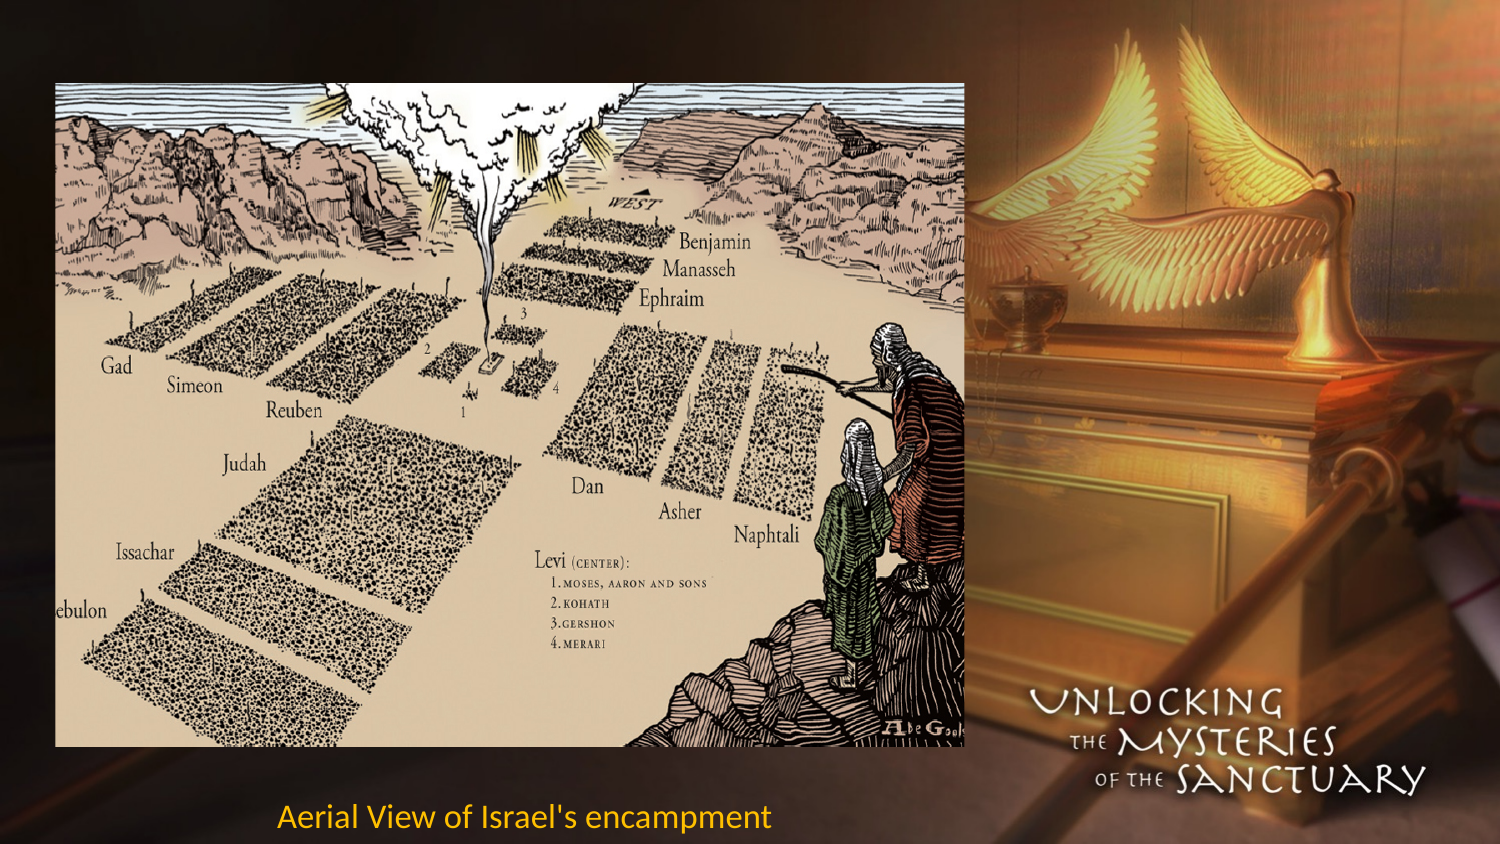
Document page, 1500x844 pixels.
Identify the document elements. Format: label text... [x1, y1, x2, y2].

list Aerial View of Israel's encampment [75, 730, 975, 844]
picture [0, 0, 1500, 844]
